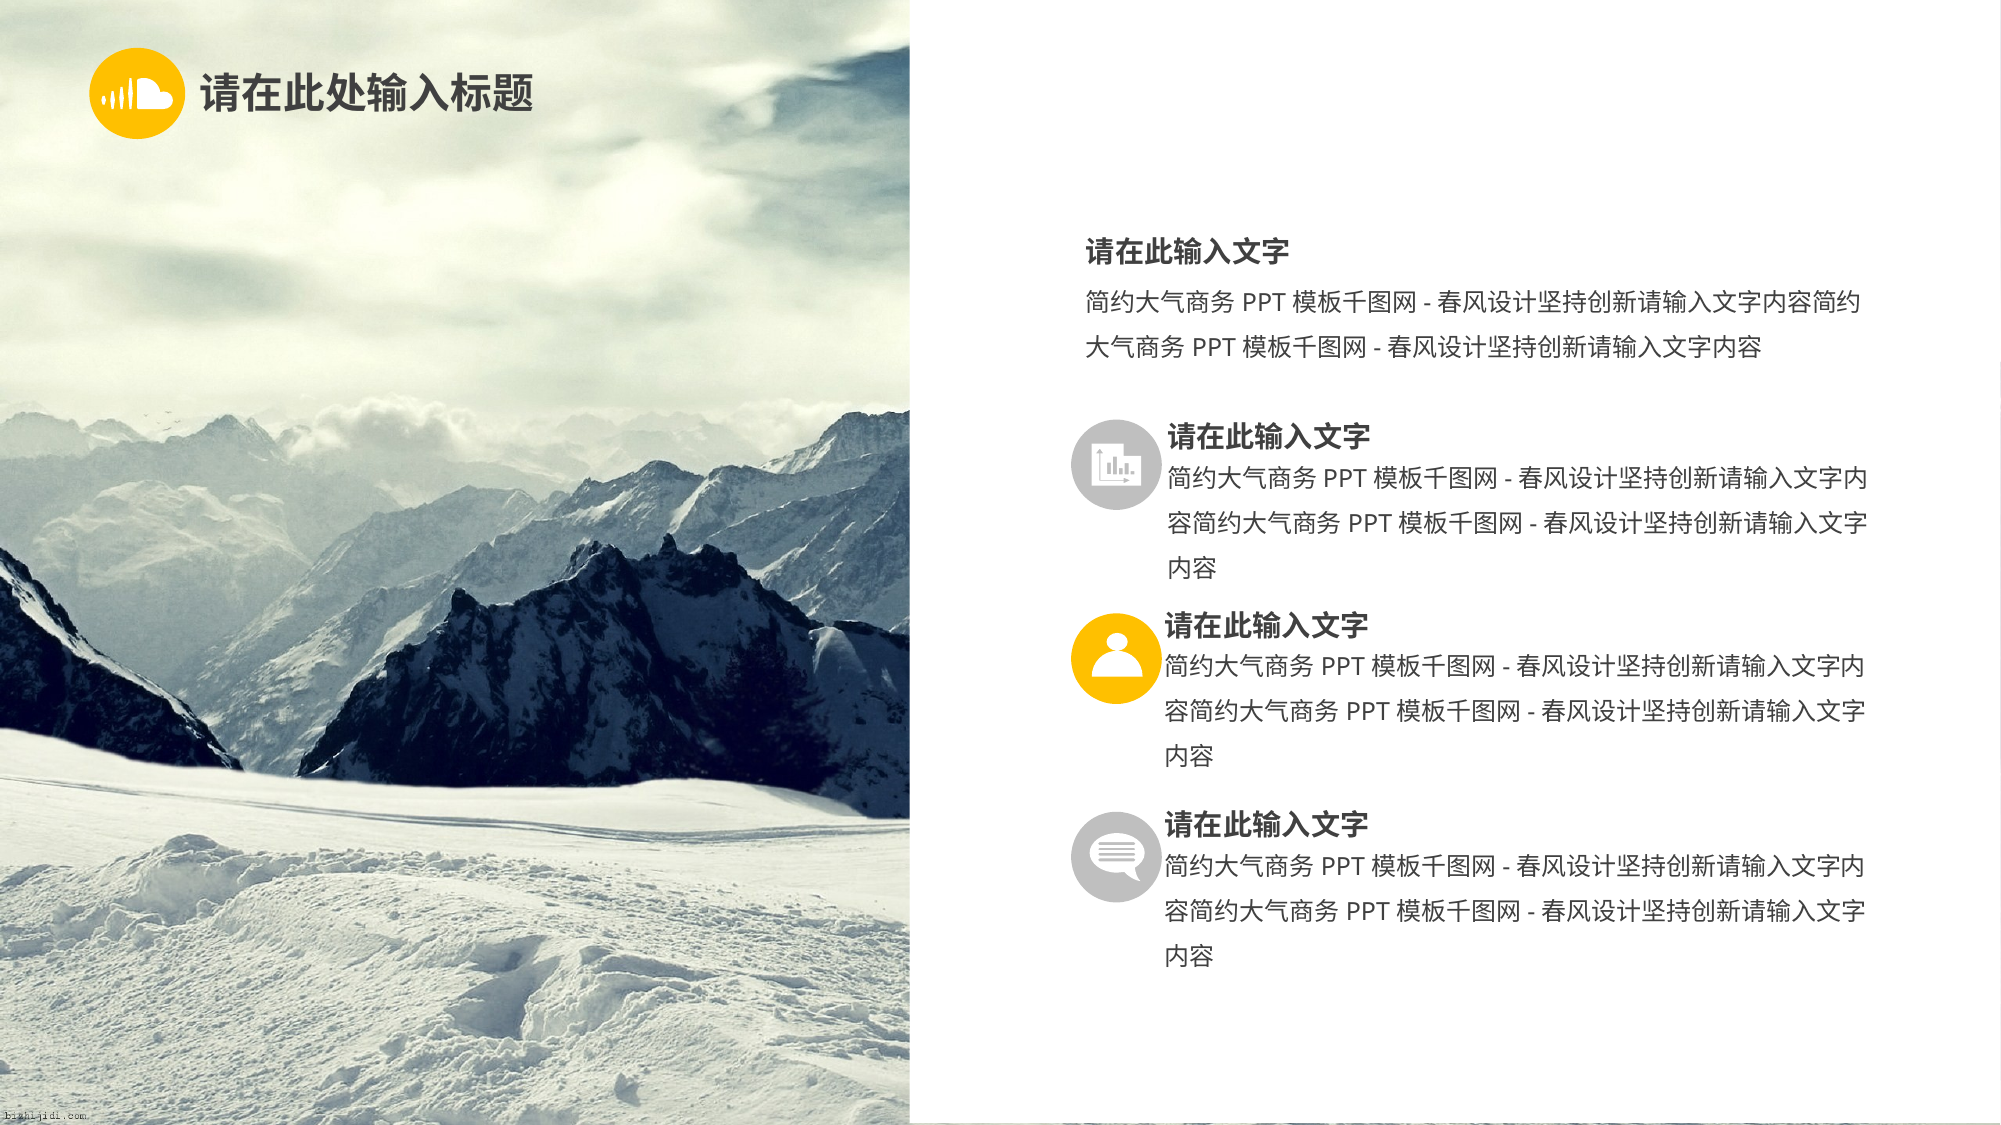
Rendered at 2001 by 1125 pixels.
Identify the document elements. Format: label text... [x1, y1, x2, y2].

text_box 简约大气商务PPT模板千图网-春风设计坚持创新请输入文字内容简约大气商务PPT模板千图网-春风设计坚持创新请输入文字内容 [1150, 628, 1887, 778]
text_box [1089, 833, 1145, 882]
text_box 简约大气商务PPT模板千图网-春风设计坚持创新请输入文字内容简约大气商务PPT模板千图网-春风设计坚持创新请输入文字内容 [1150, 828, 1887, 978]
picture [0, 0, 2001, 1125]
text_box [1070, 418, 1152, 511]
text_box 请在此输入文字 [1150, 599, 1385, 650]
text_box [1091, 443, 1142, 486]
text_box 请在此输入文字 [1150, 799, 1385, 849]
text_box [1091, 632, 1143, 677]
text_box 简约大气商务PPT模板千图网-春风设计坚持创新请输入文字内容简约大气商务PPT模板千图网-春风设计坚持创新请输入文字内容 [1152, 440, 1889, 590]
text_box [1070, 810, 1150, 904]
text_box [1070, 612, 1150, 706]
text_box 请在此输入文字 [1071, 225, 1306, 276]
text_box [89, 47, 549, 139]
text_box 简约大气商务PPT模板千图网-春风设计坚持创新请输入文字内容简约大气商务PPT模板千图网-春风设计坚持创新请输入文字内容 [1071, 264, 1902, 369]
text_box 请在此输入文字 [1152, 411, 1387, 461]
